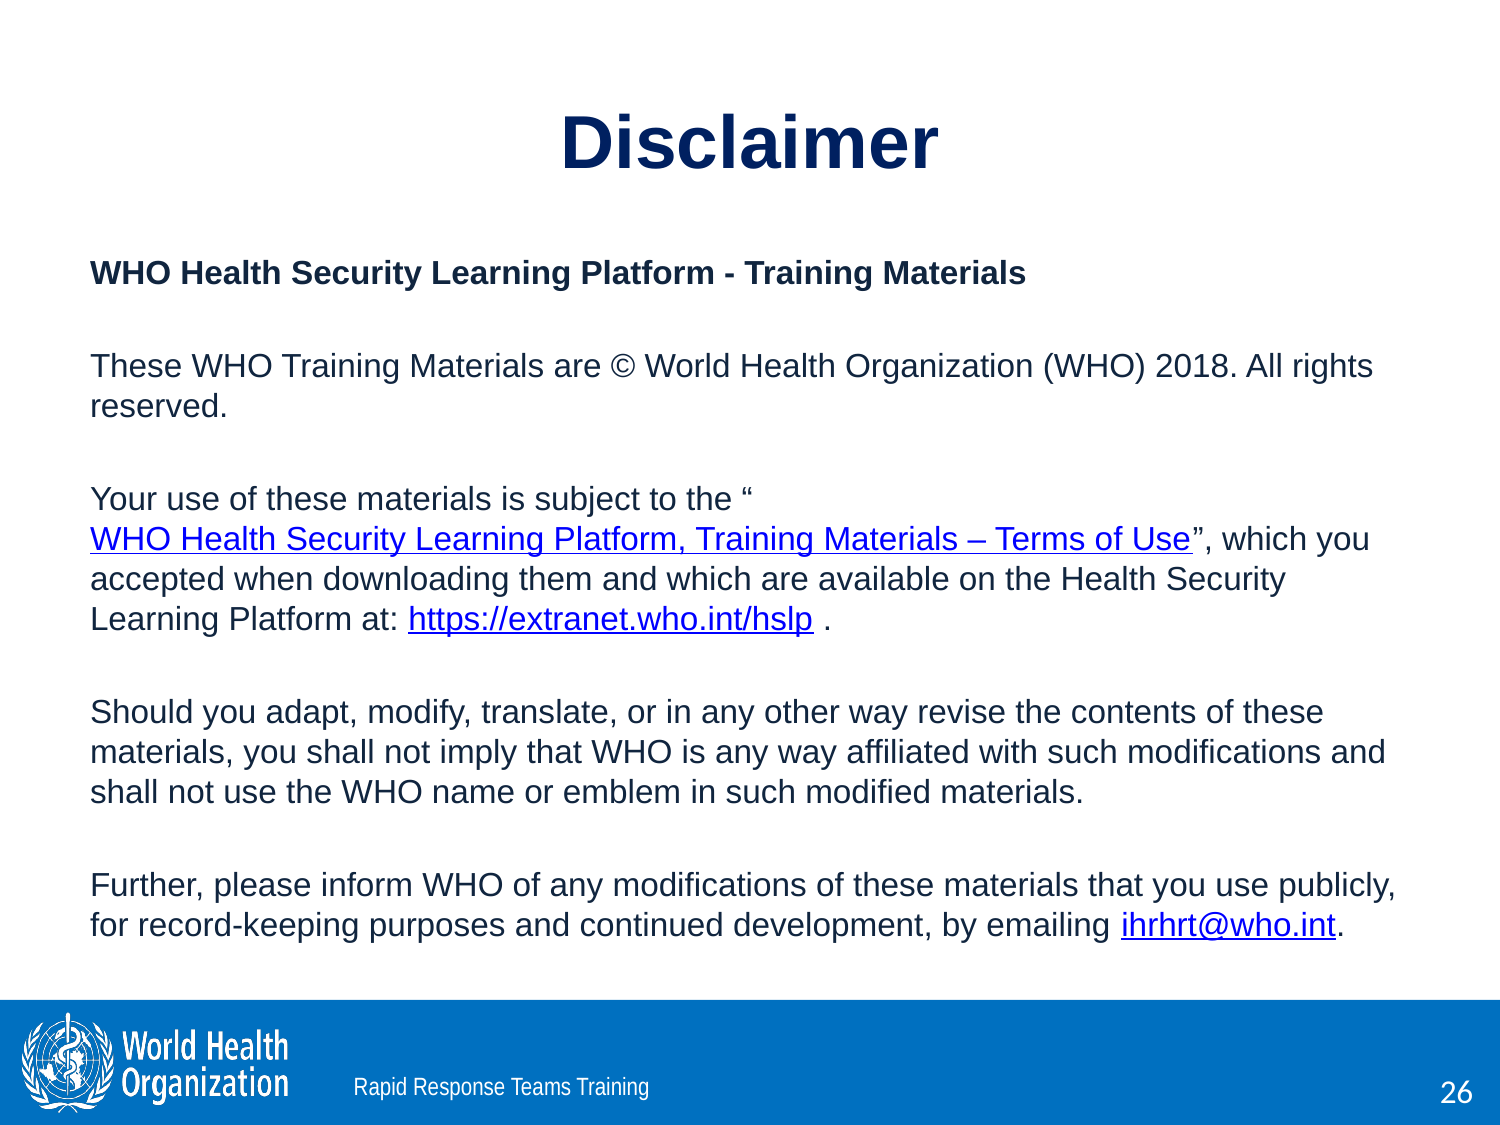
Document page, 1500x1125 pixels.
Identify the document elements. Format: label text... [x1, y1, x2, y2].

title Disclaimer [75, 45, 1425, 233]
list WHO Health Security Learning Platform - Training Materials These WHO Training Materials are © World Health Organization (WHO) 2018. All rights reserved. Your use of these materials is subject to the “WHO Health Security Learning Platform, Training Materials – Terms of Use”, which you accepted when downloading them and which are available on the Health Security Learning Platform at: https://extranet.who.int/hslp . Should you adapt, modify, translate, or in any other way revise the contents of these materials, you shall not imply that WHO is any way affiliated with such modifications and shall not use the WHO name or emblem in such modified materials. Further, please inform WHO of any modifications of these materials that you use publicly, for record-keeping purposes and continued development, by emailing ihrhrt@who.int. [75, 243, 1425, 986]
picture [21, 1012, 288, 1113]
